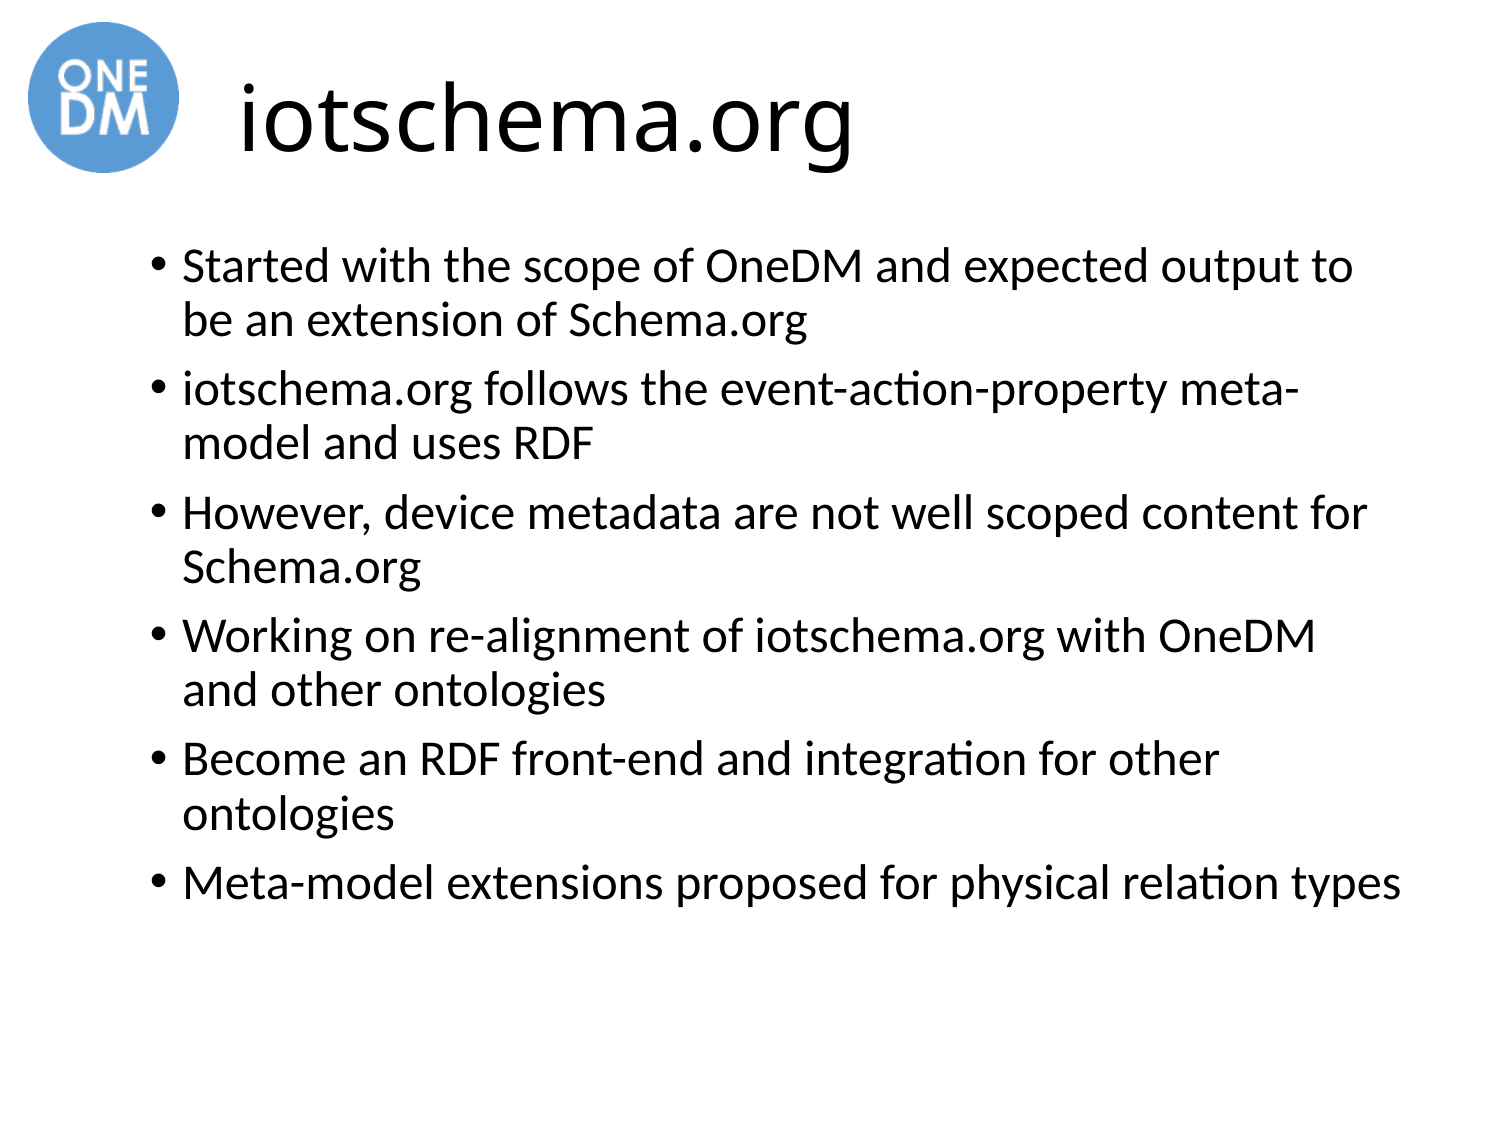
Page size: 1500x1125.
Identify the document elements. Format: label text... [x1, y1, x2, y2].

picture [28, 22, 179, 173]
list Started with the scope of OneDM and expected output to be an extension of Schema.org iotschema.org follows the event-action-property meta-model and uses RDF However, device metadata are not well scoped content for Schema.org Working on re-alignment of iotschema.org with OneDM and other ontologies Become an RDF front-end and integration for other ontologies Meta-model extensions proposed for physical relation types [134, 231, 1420, 975]
title iotschema.org [222, 39, 1420, 205]
